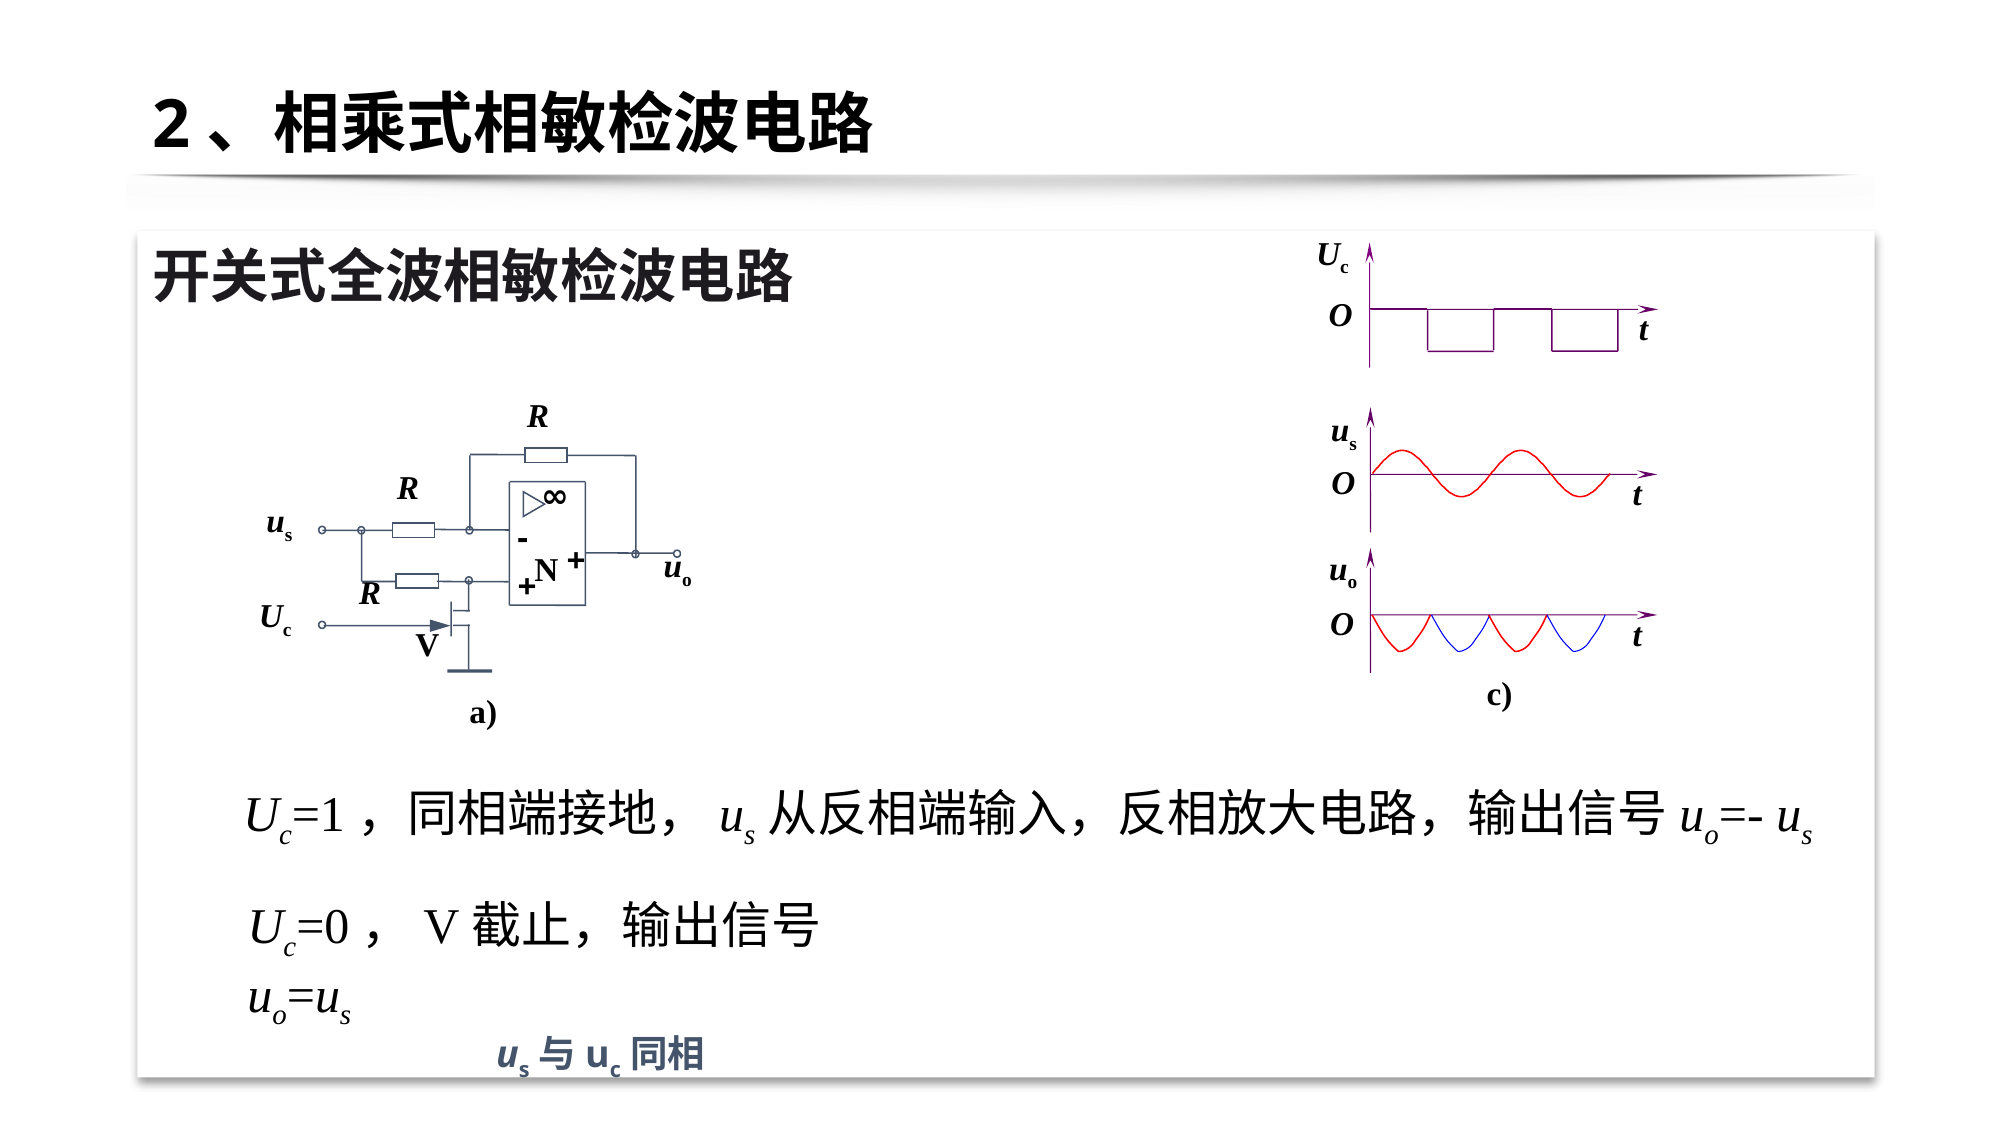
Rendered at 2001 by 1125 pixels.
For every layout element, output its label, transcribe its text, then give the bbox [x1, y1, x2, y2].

text_box Uc=0，V截止，输出信号uo=us [232, 886, 941, 1125]
list 开关式全波相敏检波电路 [137, 196, 1863, 1014]
picture [127, 175, 1874, 211]
title 2、相乘式相敏检波电路 [137, 77, 1863, 175]
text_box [244, 386, 741, 742]
text_box Uc=1，同相端接地，us从反相端输入，反相放大电路，输出信号uo=- us [228, 774, 1890, 858]
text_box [1301, 224, 1697, 720]
